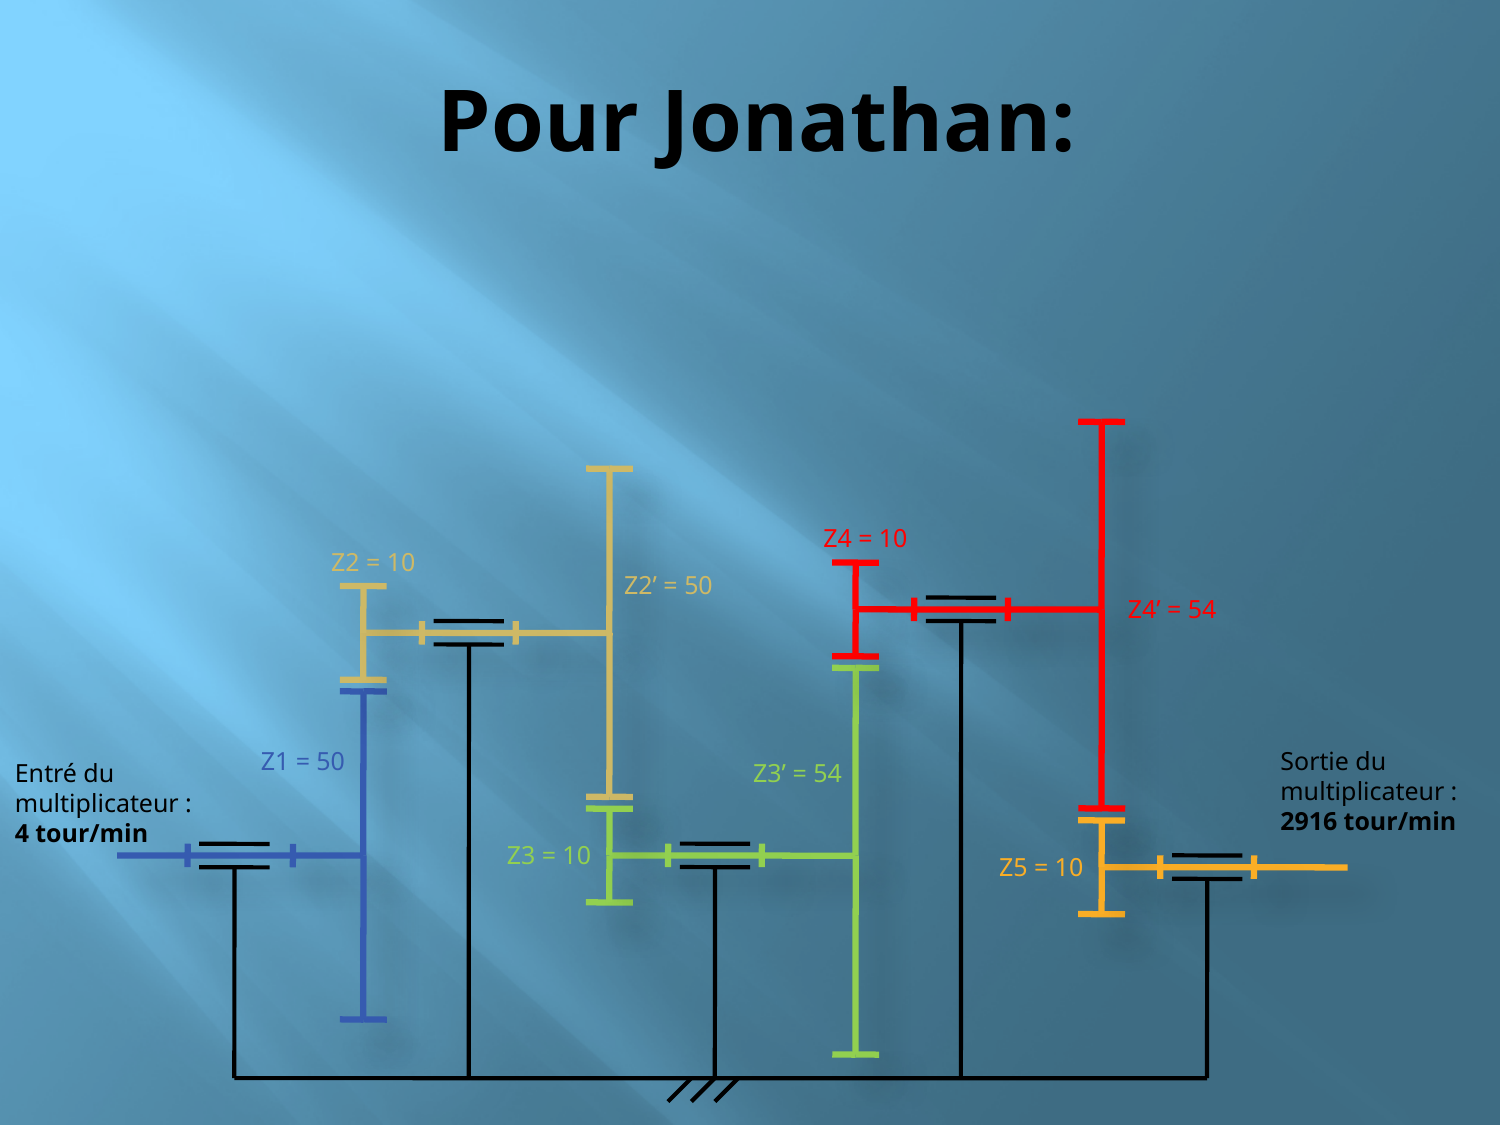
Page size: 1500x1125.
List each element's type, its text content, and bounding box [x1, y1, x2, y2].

title Pour Jonathan: [82, 23, 1432, 211]
text_box Sortie du multiplicateur : 2916 tour/min [1391, 738, 1500, 843]
text_box Entré du multiplicateur : 4 tour/min [0, 750, 116, 855]
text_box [116, 421, 1348, 1102]
